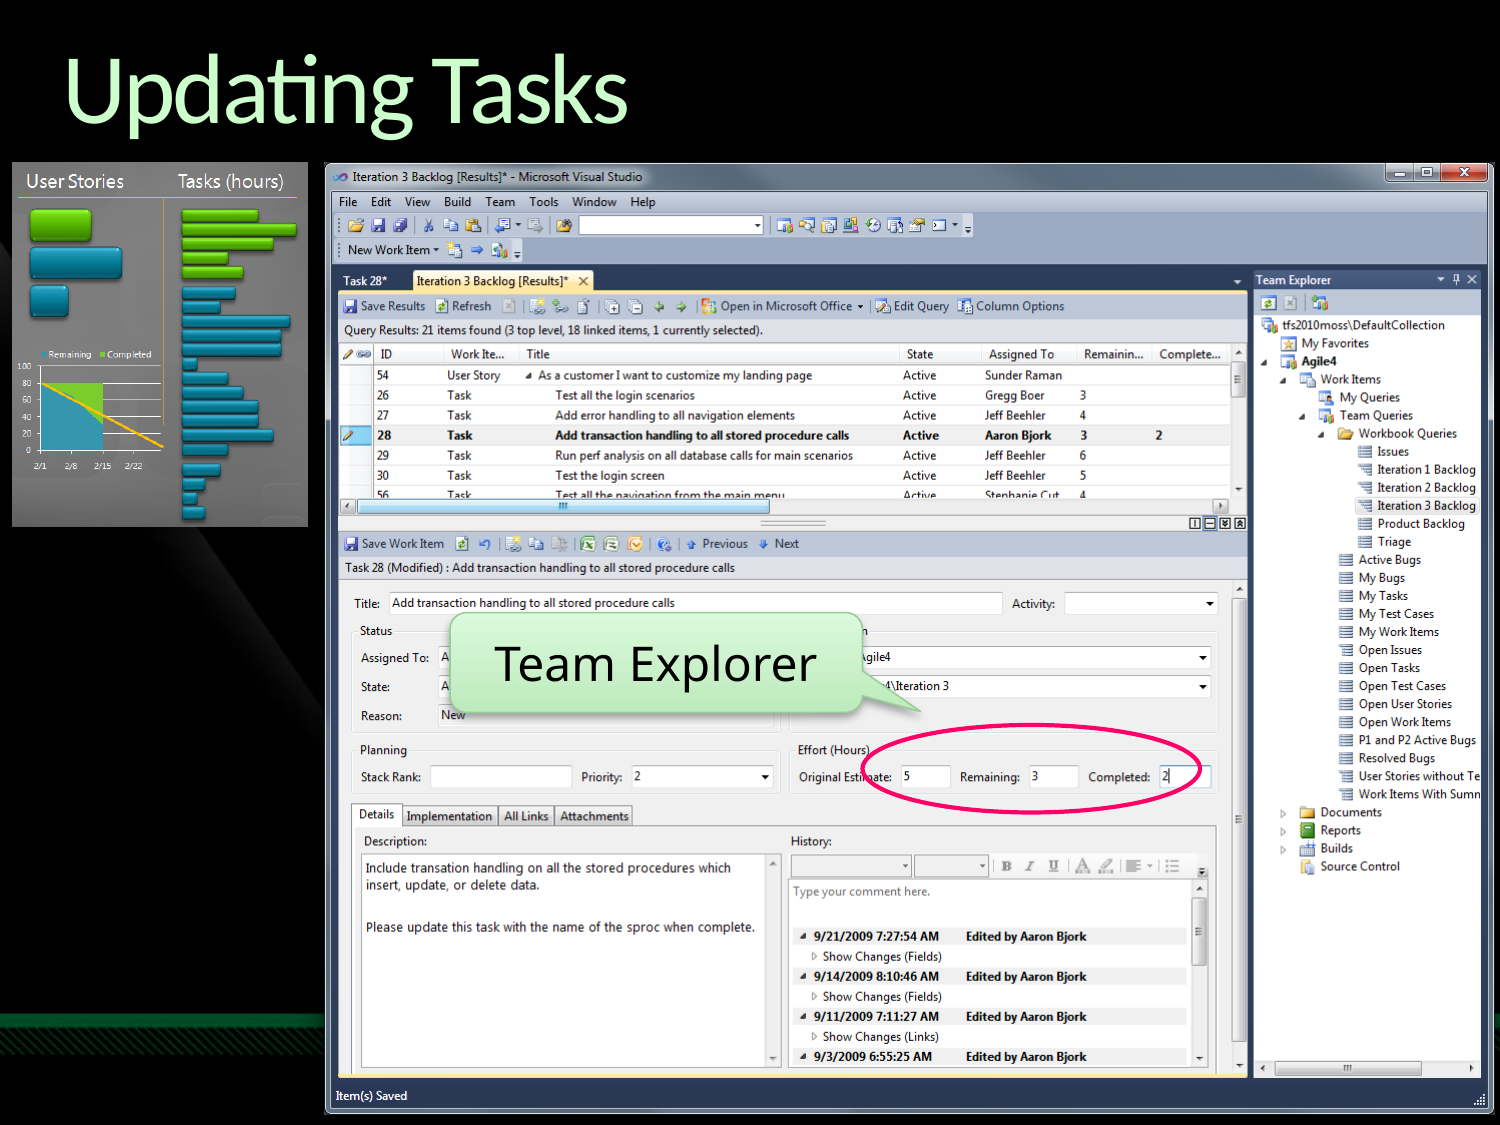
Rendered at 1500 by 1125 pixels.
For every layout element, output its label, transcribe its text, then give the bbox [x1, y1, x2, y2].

picture [0, 0, 1500, 1125]
title Updating Tasks [62, 37, 1438, 147]
